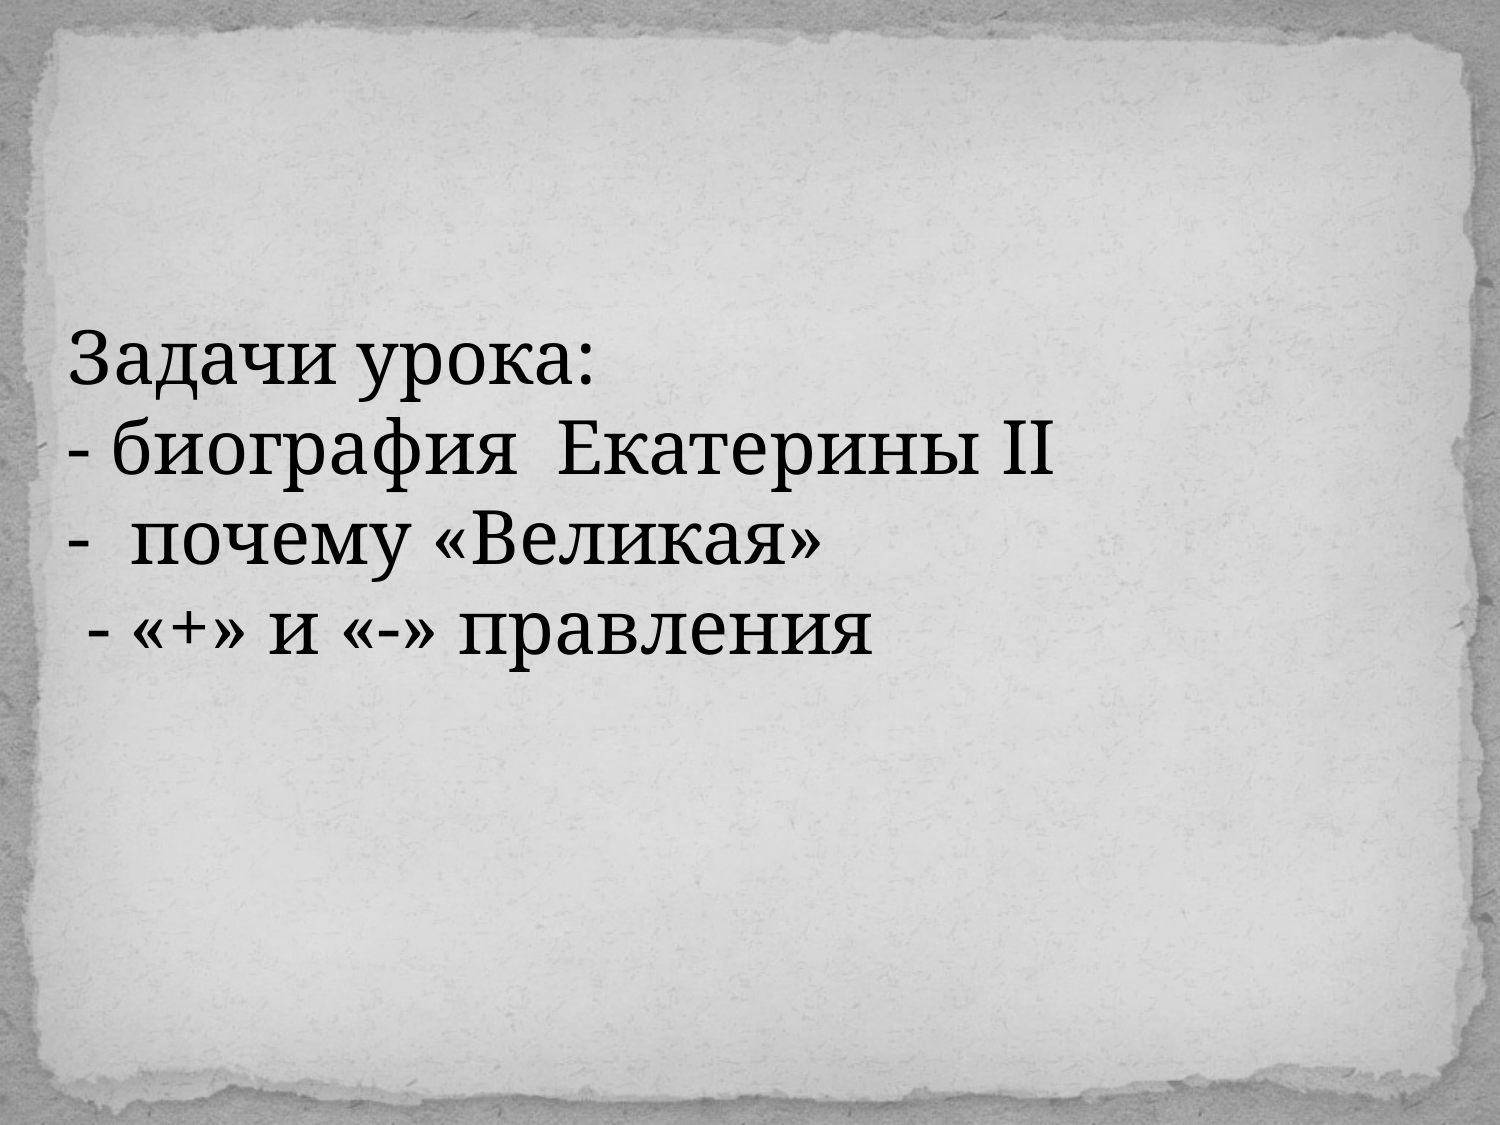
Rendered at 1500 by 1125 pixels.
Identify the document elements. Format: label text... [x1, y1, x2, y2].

text_box Задачи урока: - биография Екатерины II - почему «Великая» - «+» и «-» правления [53, 302, 1500, 768]
